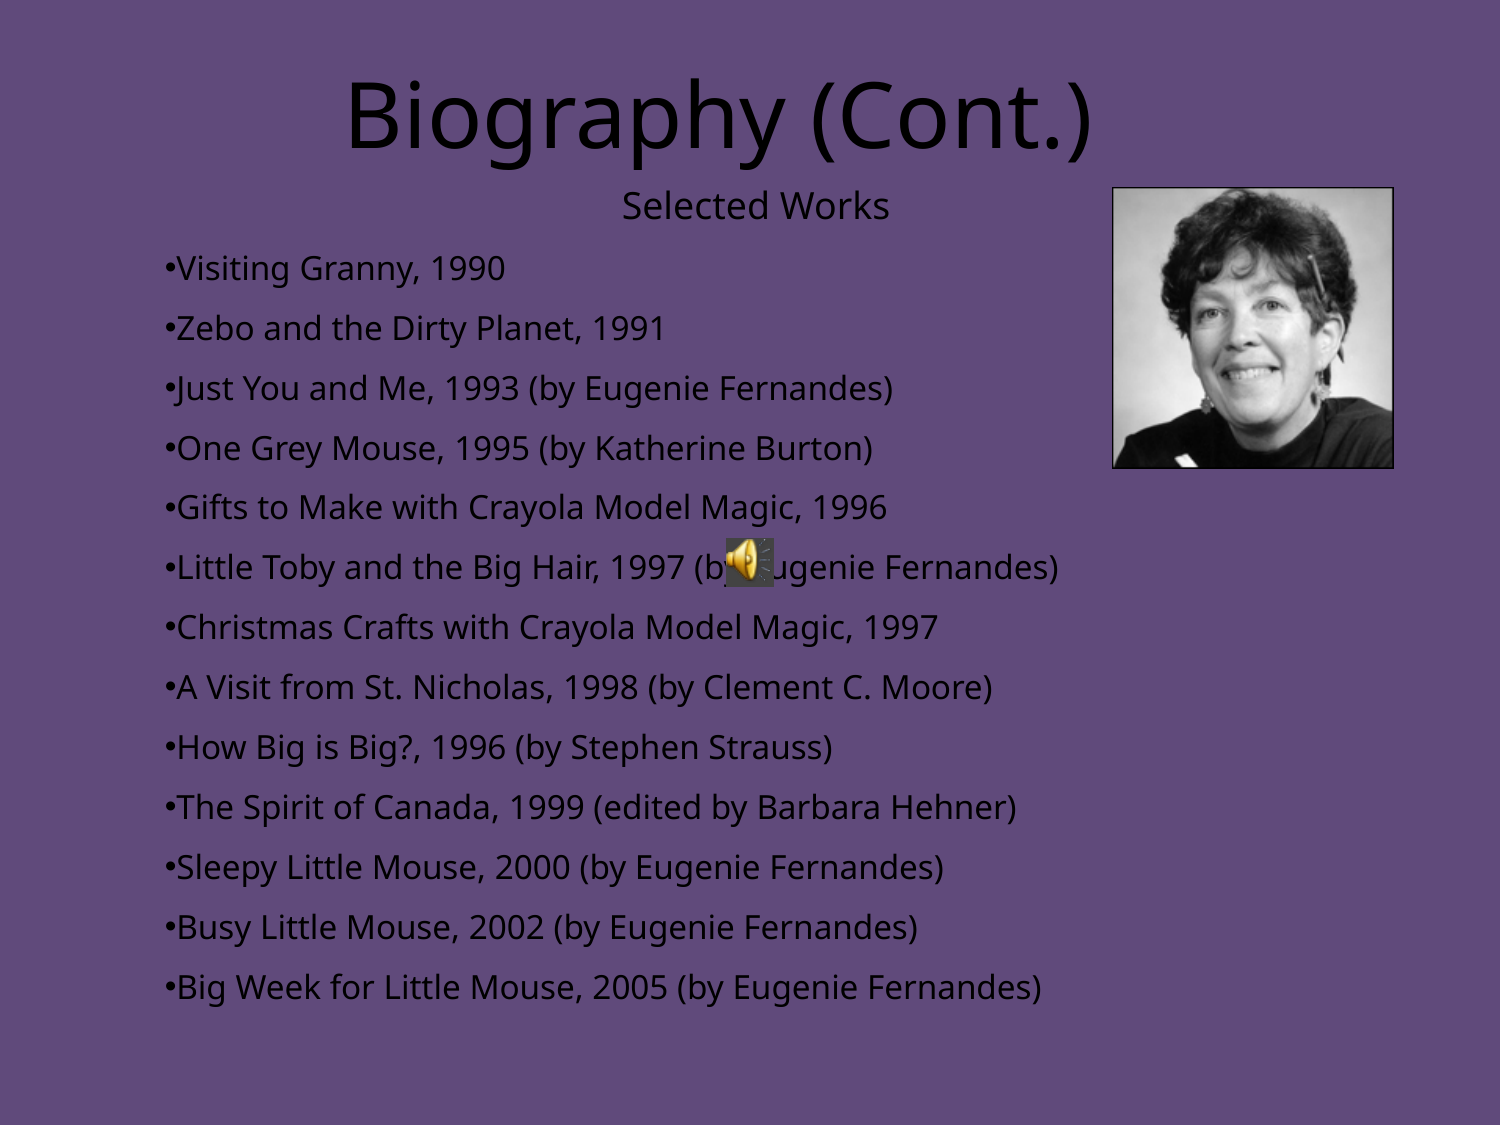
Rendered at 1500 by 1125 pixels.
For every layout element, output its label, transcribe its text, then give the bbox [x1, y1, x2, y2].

text_box Selected Works Visiting Granny, 1990 Zebo and the Dirty Planet, 1991 Just You and Me, 1993 (by Eugenie Fernandes) One Grey Mouse, 1995 (by Katherine Burton) Gifts to Make with Crayola Model Magic, 1996 Little Toby and the Big Hair, 1997 (by Eugenie Fernandes) Christmas Crafts with Crayola Model Magic, 1997 A Visit from St. Nicholas, 1998 (by Clement C. Moore) How Big is Big?, 1996 (by Stephen Strauss) The Spirit of Canada, 1999 (edited by Barbara Hehner) Sleepy Little Mouse, 2000 (by Eugenie Fernandes) Busy Little Mouse, 2002 (by Eugenie Fernandes) Big Week for Little Mouse, 2005 (by Eugenie Fernandes) [149, 174, 1363, 1014]
picture [724, 537, 776, 588]
text_box Biography (Cont.) [324, 49, 1113, 174]
picture [1112, 187, 1394, 469]
